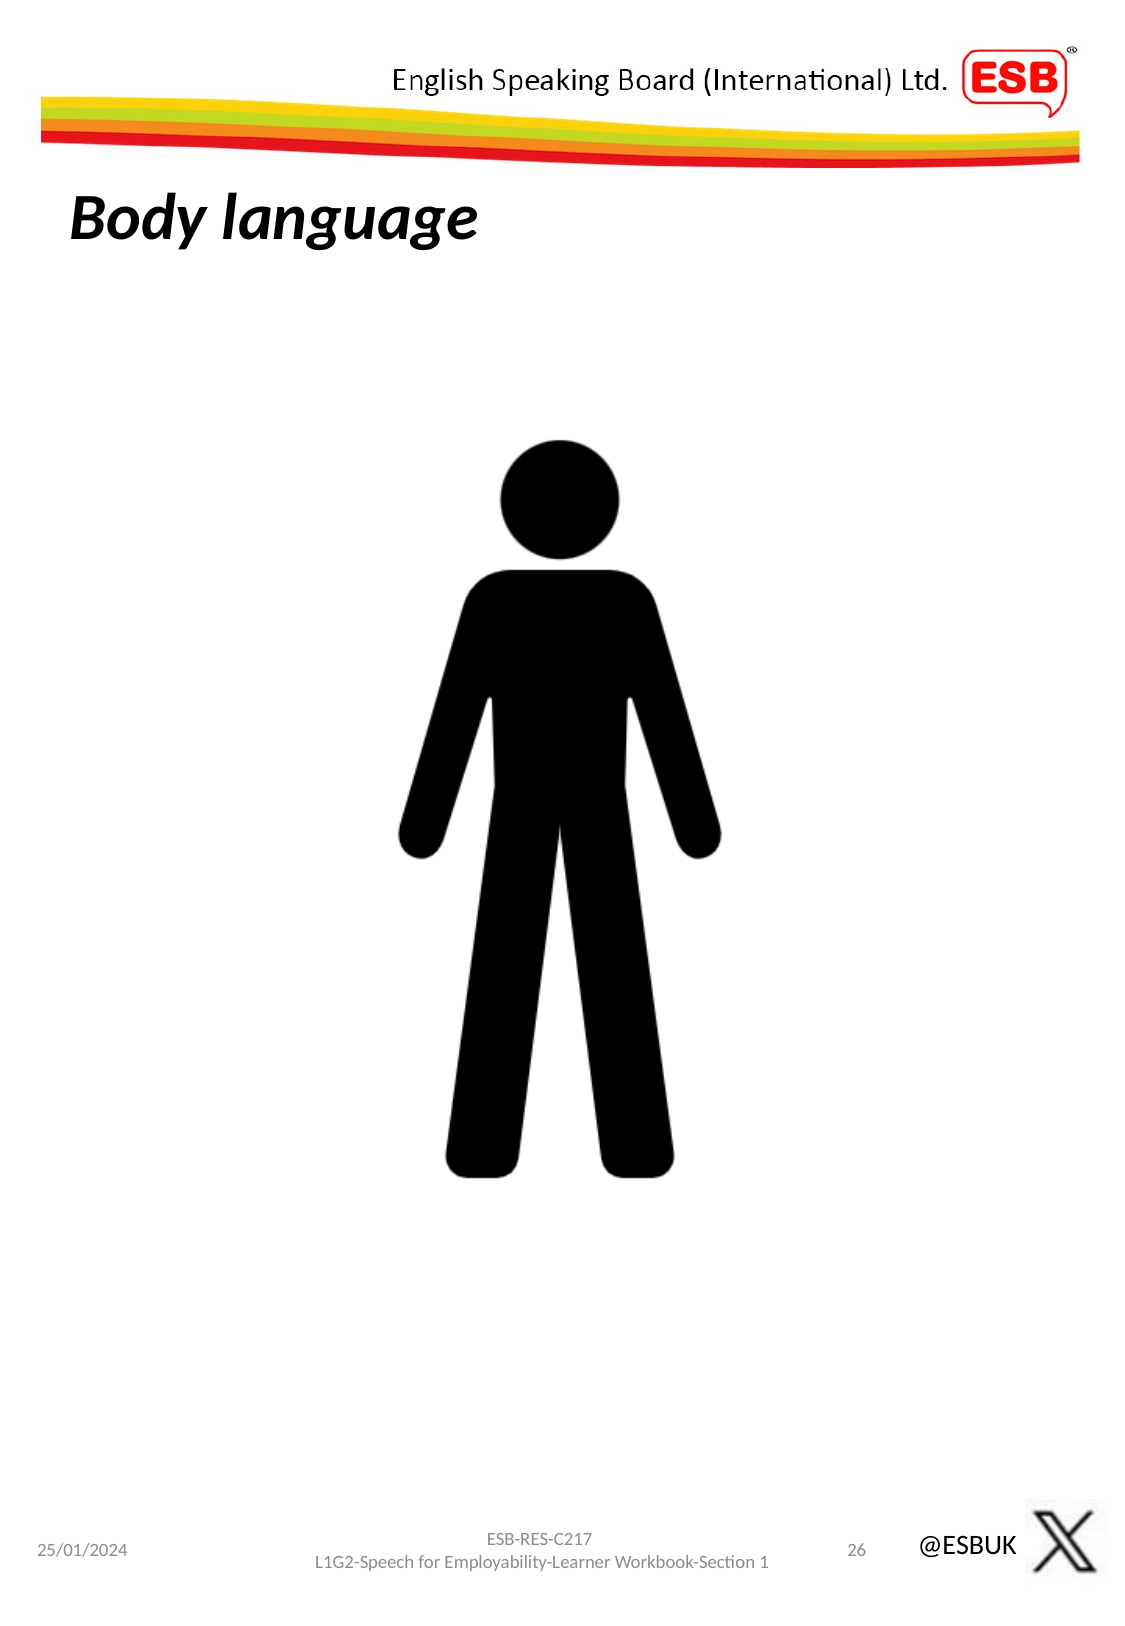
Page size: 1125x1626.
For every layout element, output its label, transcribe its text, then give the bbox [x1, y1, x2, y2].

title Body language [54, 174, 1025, 262]
picture [0, 1, 1125, 234]
picture [1025, 1499, 1109, 1586]
slide_number 26 [697, 1506, 882, 1593]
picture [374, 417, 750, 1208]
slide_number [22, 1506, 276, 1593]
footer ESB-RES-C217 L1G2-Speech for Employability-Learner Workbook-Section 1 [296, 1506, 697, 1593]
